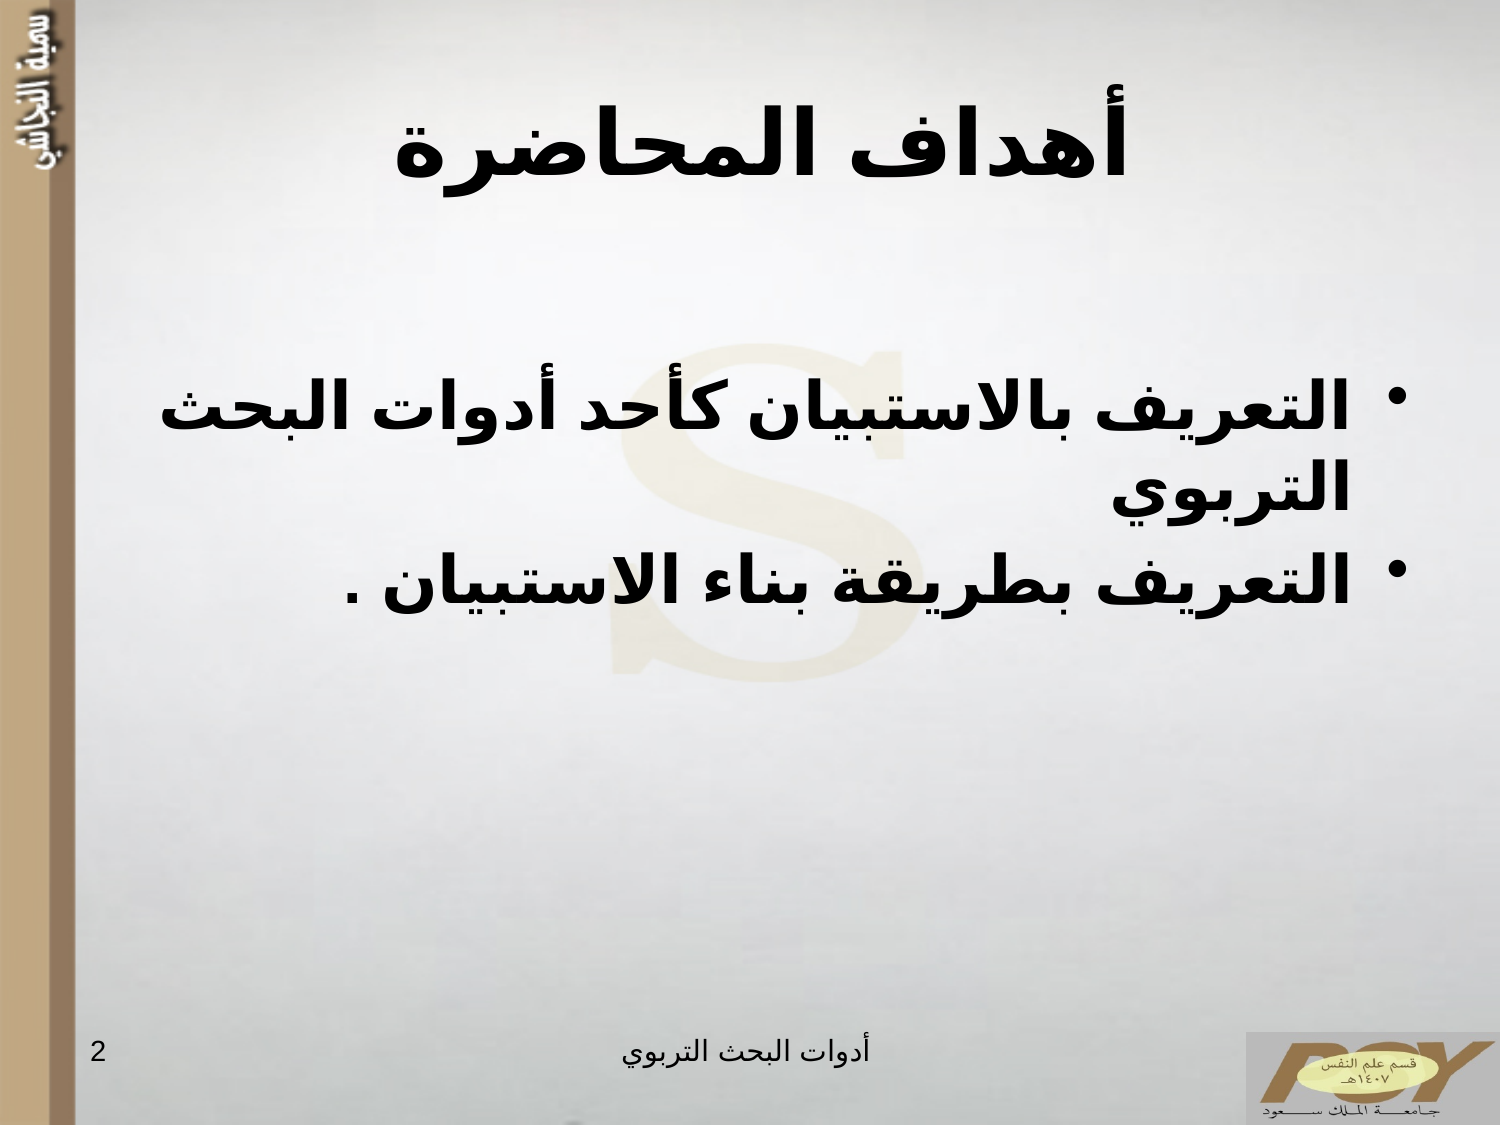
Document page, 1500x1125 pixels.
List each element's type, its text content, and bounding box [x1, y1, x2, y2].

list التعريف بالاستبيان كأحد أدوات البحث التربوي التعريف بطريقة بناء الاستبيان . [75, 262, 1425, 1005]
footer أدوات البحث التربوي [512, 1024, 988, 1103]
picture [0, 0, 1500, 1125]
slide_number 2 [75, 1024, 425, 1103]
title أهداف المحاضرة [75, 45, 1425, 233]
